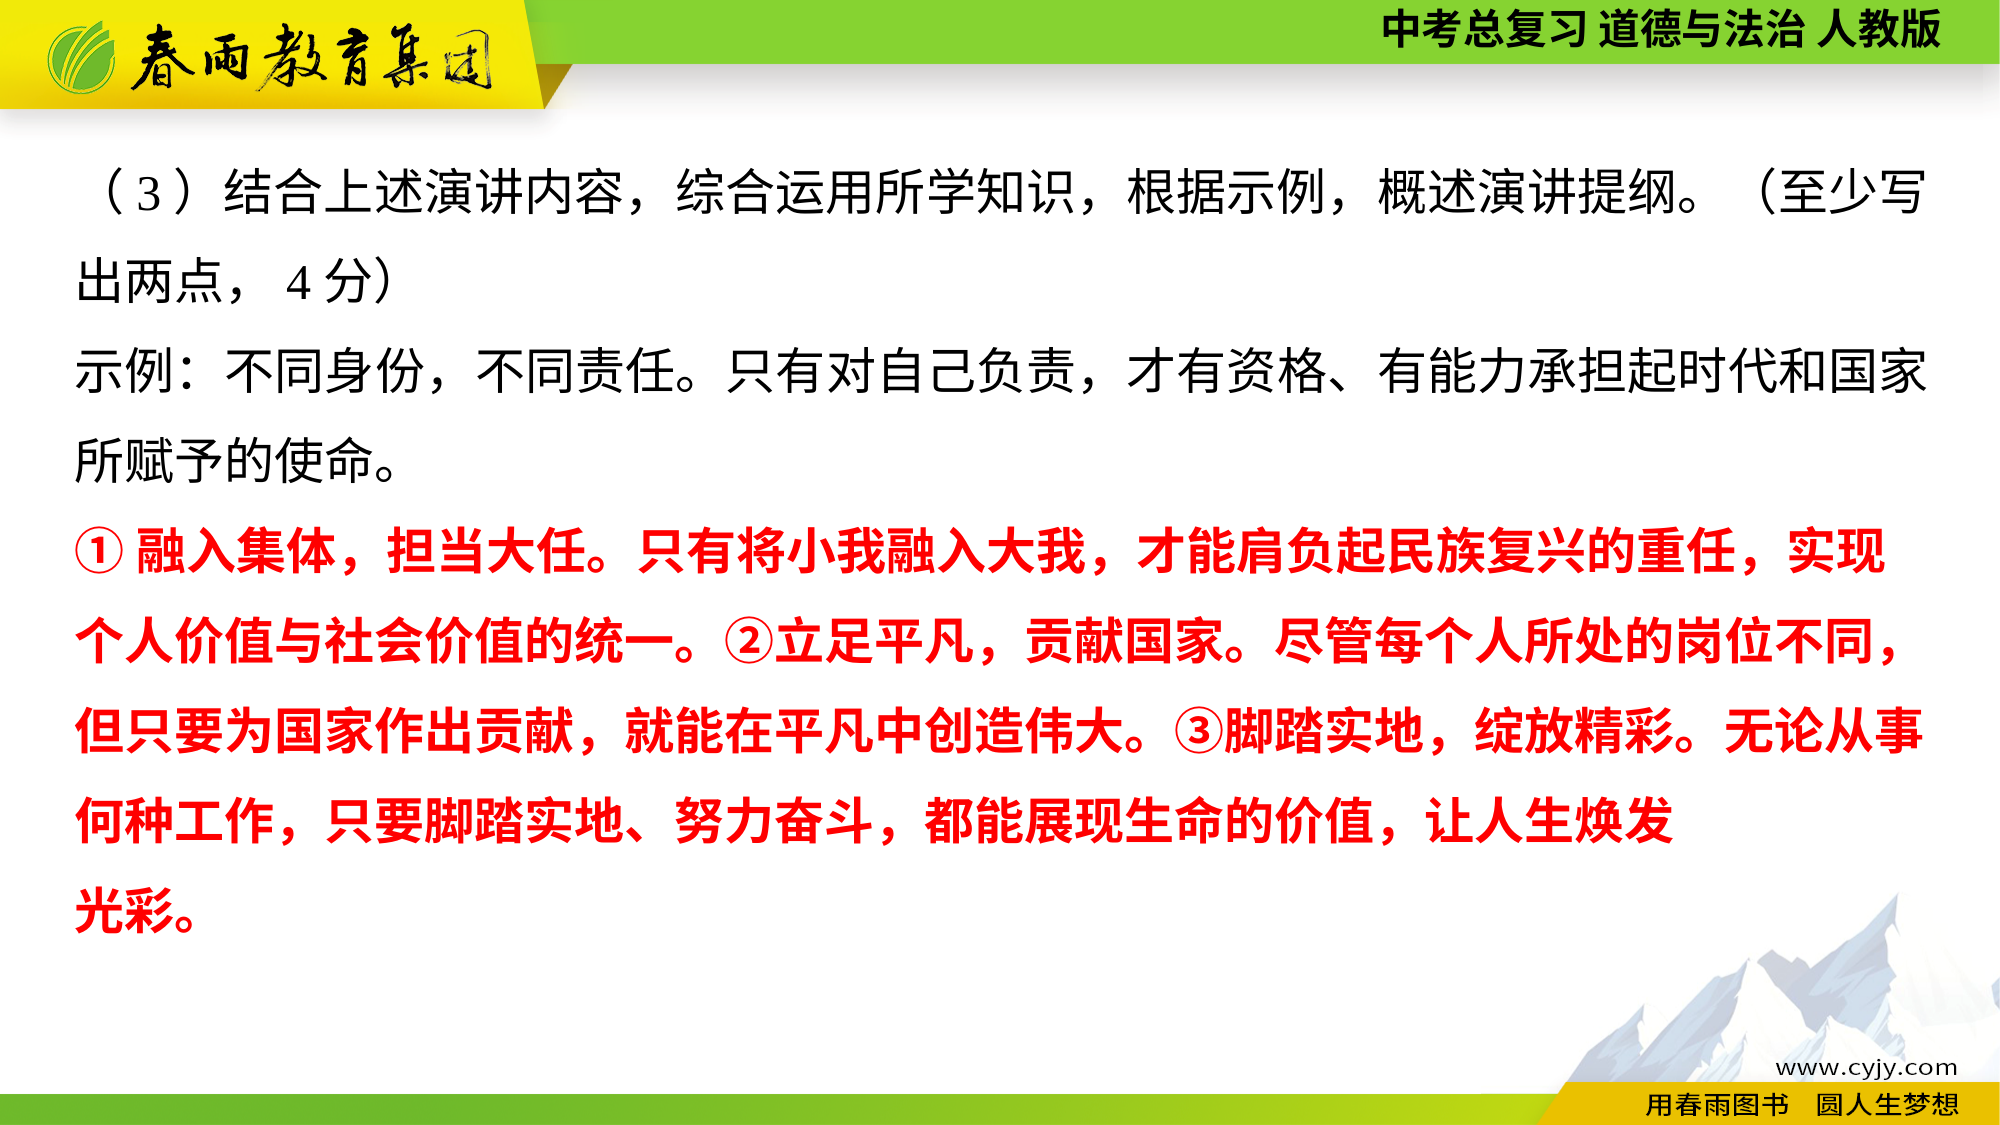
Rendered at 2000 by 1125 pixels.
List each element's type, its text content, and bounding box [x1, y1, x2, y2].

list （3）结合上述演讲内容，综合运用所学知识，根据示例，概述演讲提纲。（至少写出两点，4分） 示例：不同身份，不同责任。只有对自己负责，才有资格、有能力承担起时代和国家所赋予的使命。 [59, 122, 1944, 482]
picture [0, 0, 2000, 1125]
text_box ①融入集体，担当大任。只有将小我融入大我，才能肩负起民族复兴的重任，实现个人价值与社会价值的统一。②立足平凡，贡献国家。尽管每个人所处的岗位不同，但只要为国家作出贡献，就能在平凡中创造伟大。③脚踏实地，绽放精彩。无论从事何种工作，只要脚踏实地、努力奋斗，都能展现生命的价值，让人生焕发 光彩。 [59, 482, 1944, 948]
